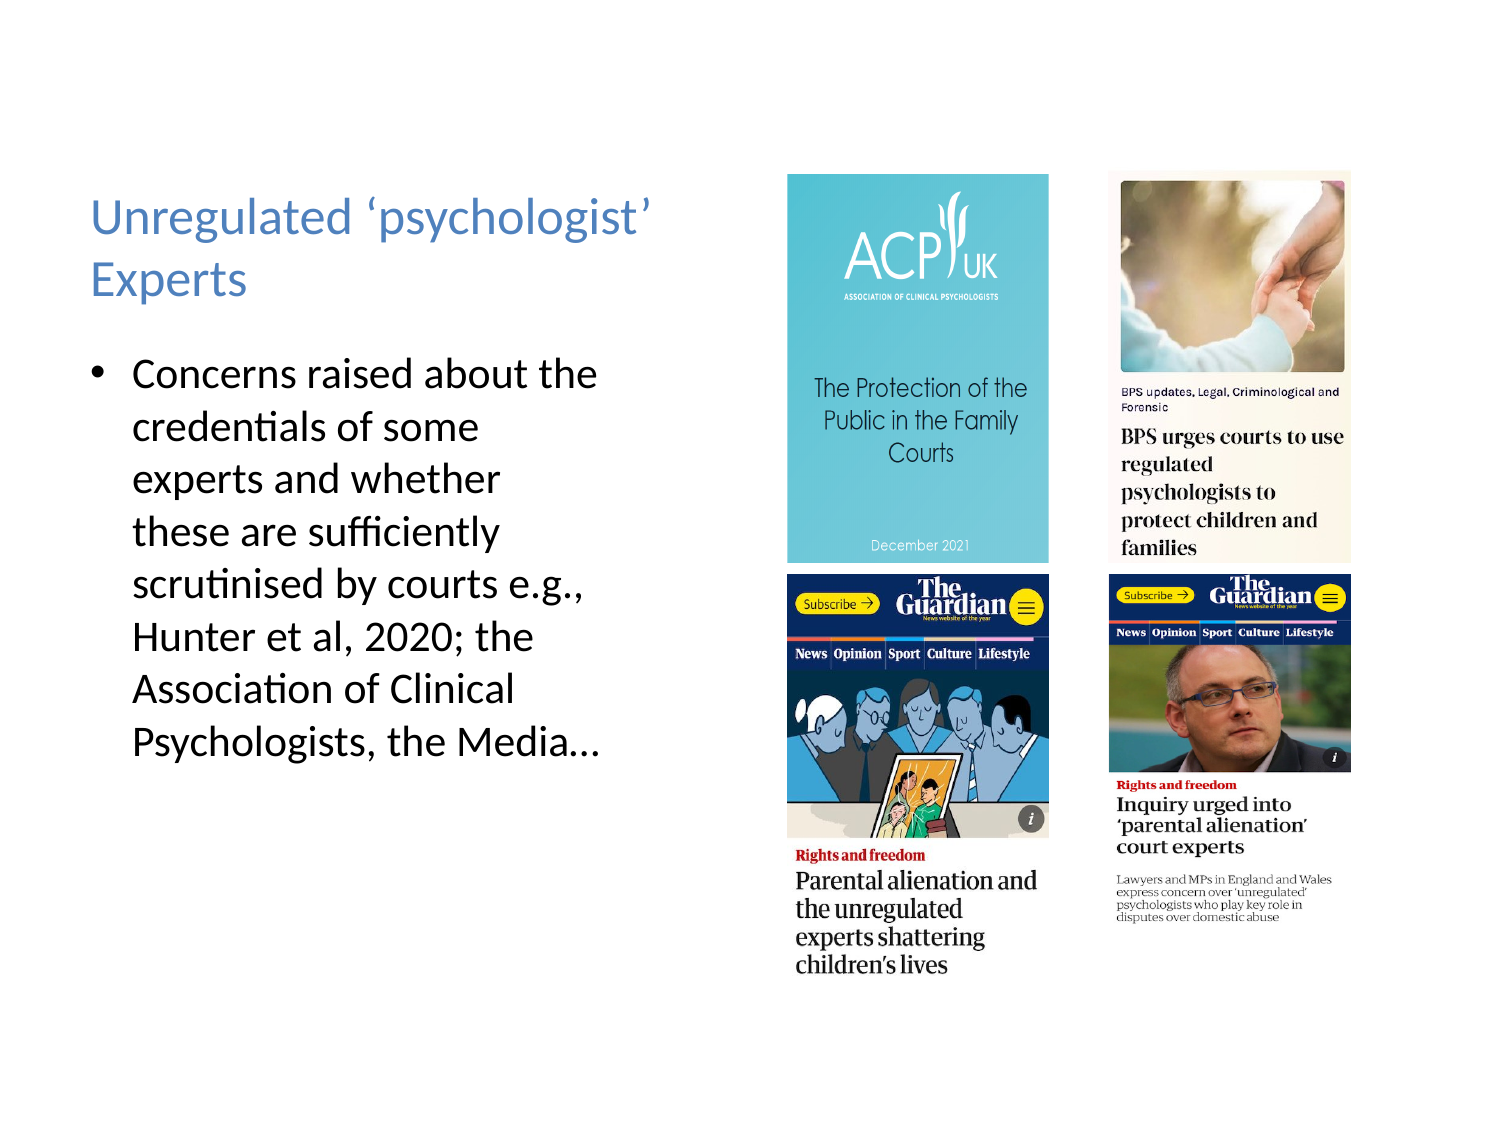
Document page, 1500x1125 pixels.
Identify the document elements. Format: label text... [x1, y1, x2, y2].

title Unregulated ‘psychologist’ Experts [75, 174, 739, 315]
picture [786, 675, 1049, 992]
picture [1108, 167, 1351, 563]
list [786, 174, 1049, 563]
list Concerns raised about the credentials of some experts and whether these are sufficiently scrutinised by courts e.g., Hunter et al, 2020; the Association of Clinical Psychologists, the Media… [75, 337, 619, 895]
picture [1108, 573, 1351, 933]
picture [786, 573, 1049, 671]
